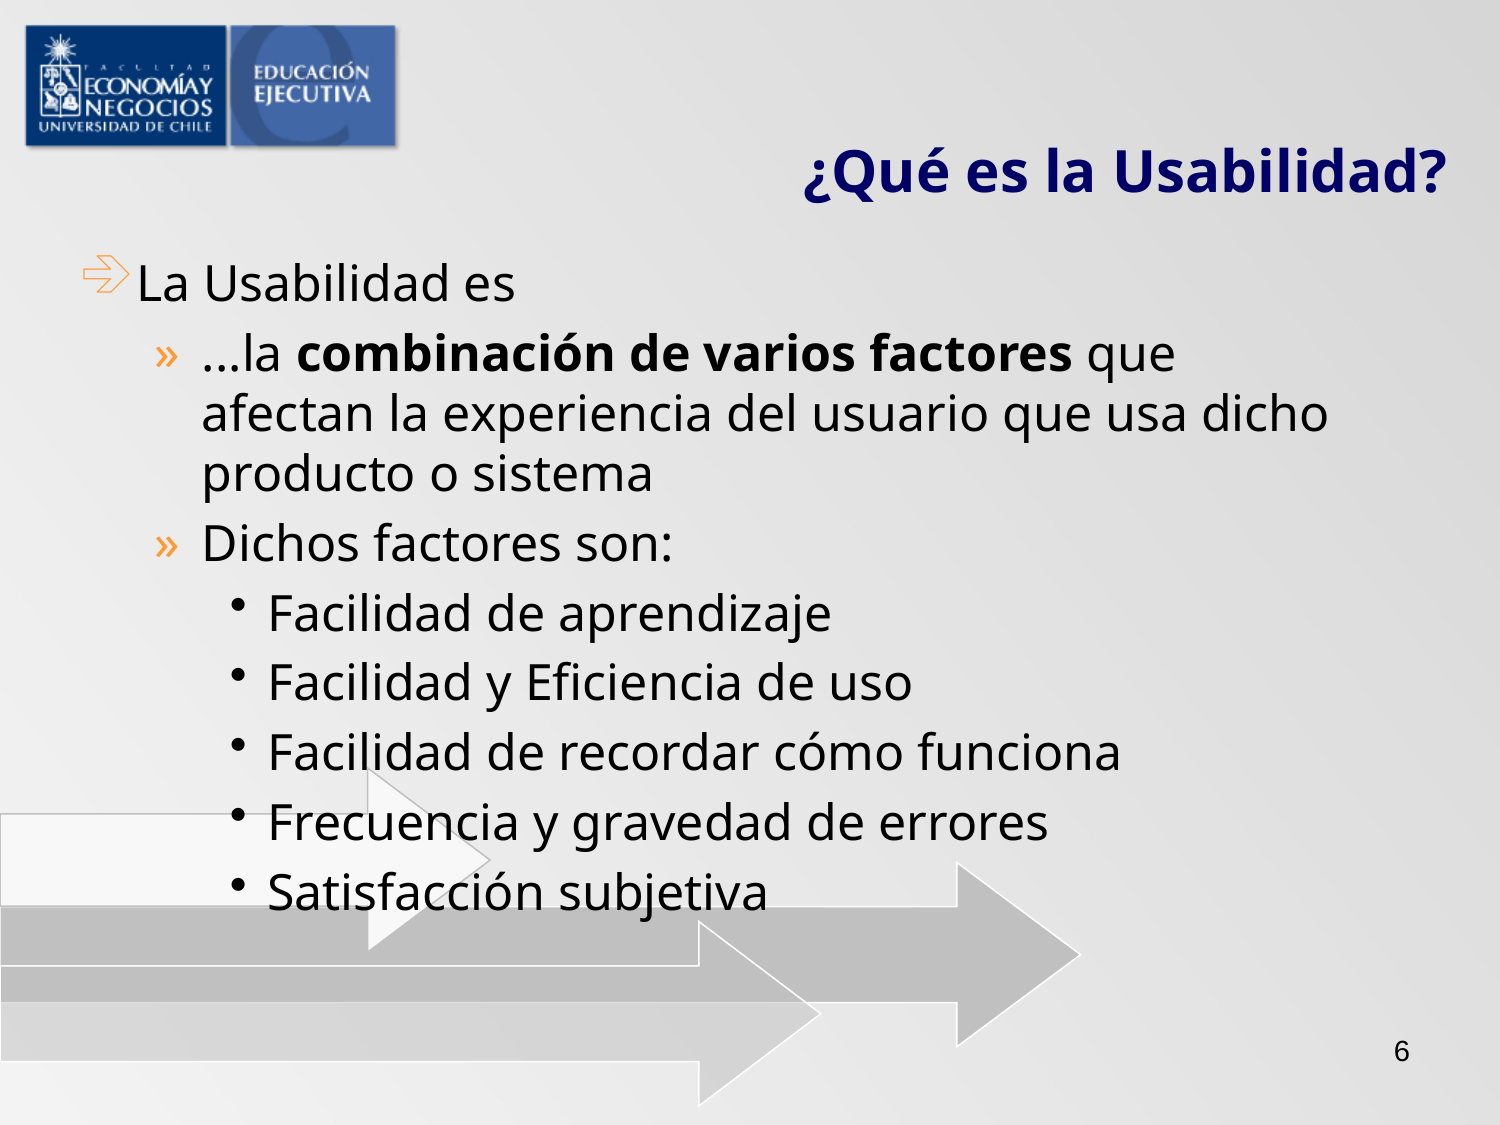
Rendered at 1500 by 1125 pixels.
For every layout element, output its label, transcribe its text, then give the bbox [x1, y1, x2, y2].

picture [0, 0, 1500, 1125]
list La Usabilidad es ...la combinación de varios factores que afectan la experiencia del usuario que usa dicho producto o sistema Dichos factores son: Facilidad de aprendizaje Facilidad y Eficiencia de uso Facilidad de recordar cómo funciona Frecuencia y gravedad de errores Satisfacción subjetiva [64, 243, 1366, 957]
title ¿Qué es la Usabilidad? [162, 74, 1463, 263]
slide_number 6 [1074, 1024, 1426, 1103]
